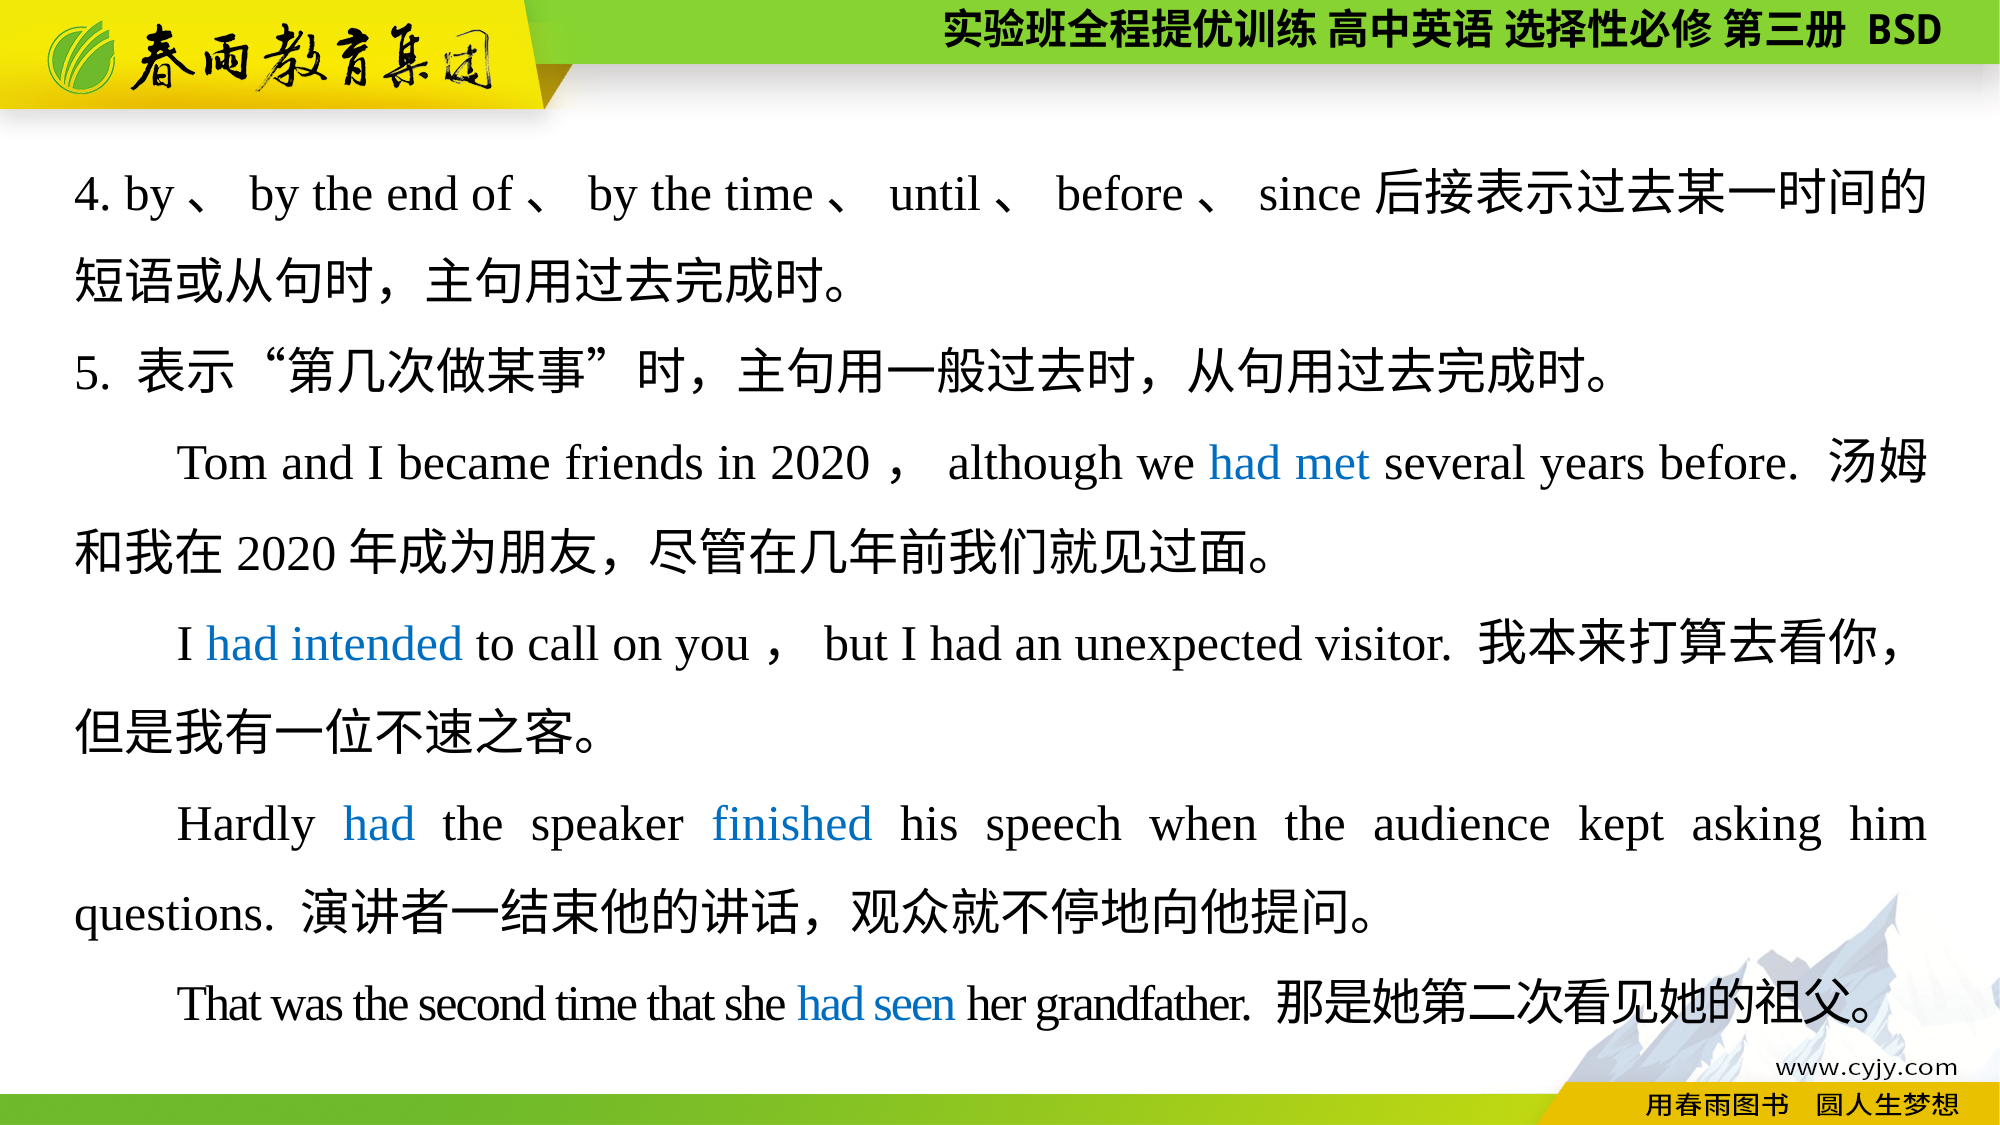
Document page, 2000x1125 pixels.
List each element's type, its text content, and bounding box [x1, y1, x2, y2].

list 4. by、by the end of、by the time、until、before、since后接表示过去某一时间的短语或从句时，主句用过去完成时。 5. 表示“第几次做某事”时，主句用一般过去时，从句用过去完成时。 Tom and I became friends in 2020，although we had met several years before. 汤姆和我在2020年成为朋友，尽管在几年前我们就见过面。 I had intended to call on you，but I had an unexpected visitor. 我本来打算去看你，但是我有一位不速之客。 Hardly had the speaker finished his speech when the audience kept asking him questions. 演讲者一结束他的讲话，观众就不停地向他提问。 That was the second time that she had seen her grandfather. 那是她第二次看见她的祖父。 [59, 122, 1944, 1047]
picture [0, 0, 2000, 1125]
